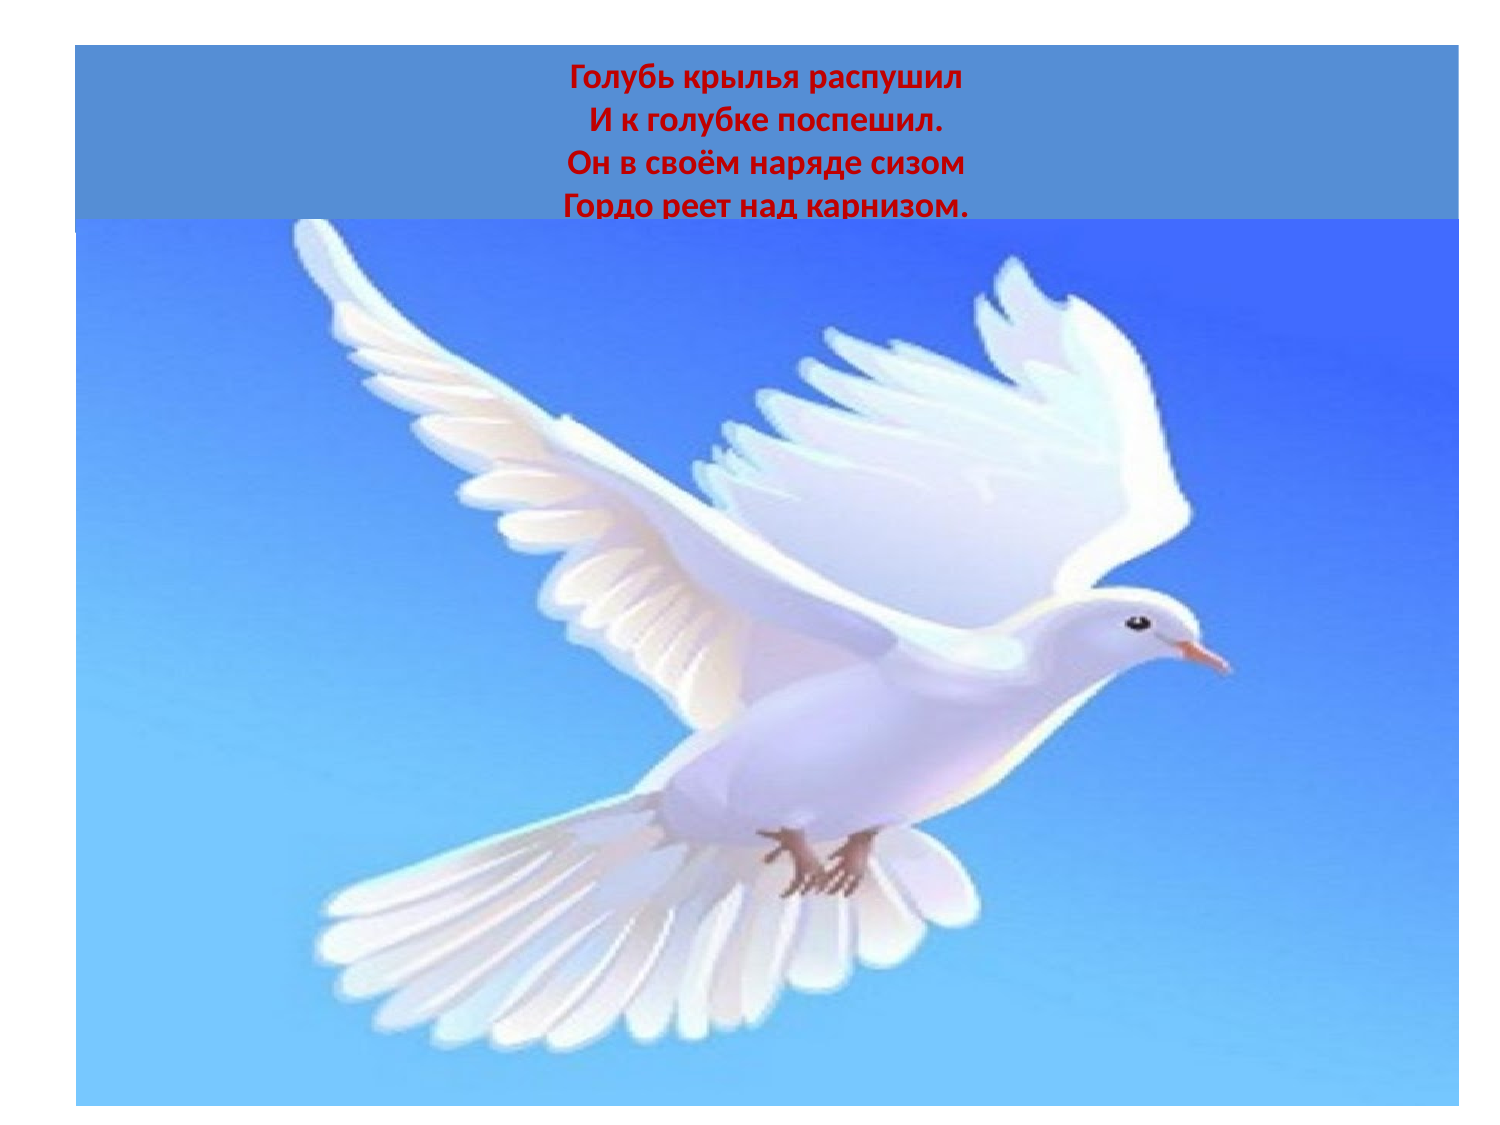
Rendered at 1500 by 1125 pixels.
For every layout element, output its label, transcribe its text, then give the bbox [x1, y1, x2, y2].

picture [76, 219, 1459, 1107]
title Голубь крылья распушил И к голубке поспешил. Он в своём наряде сизом Гордо реет над карнизом. [75, 45, 1459, 219]
